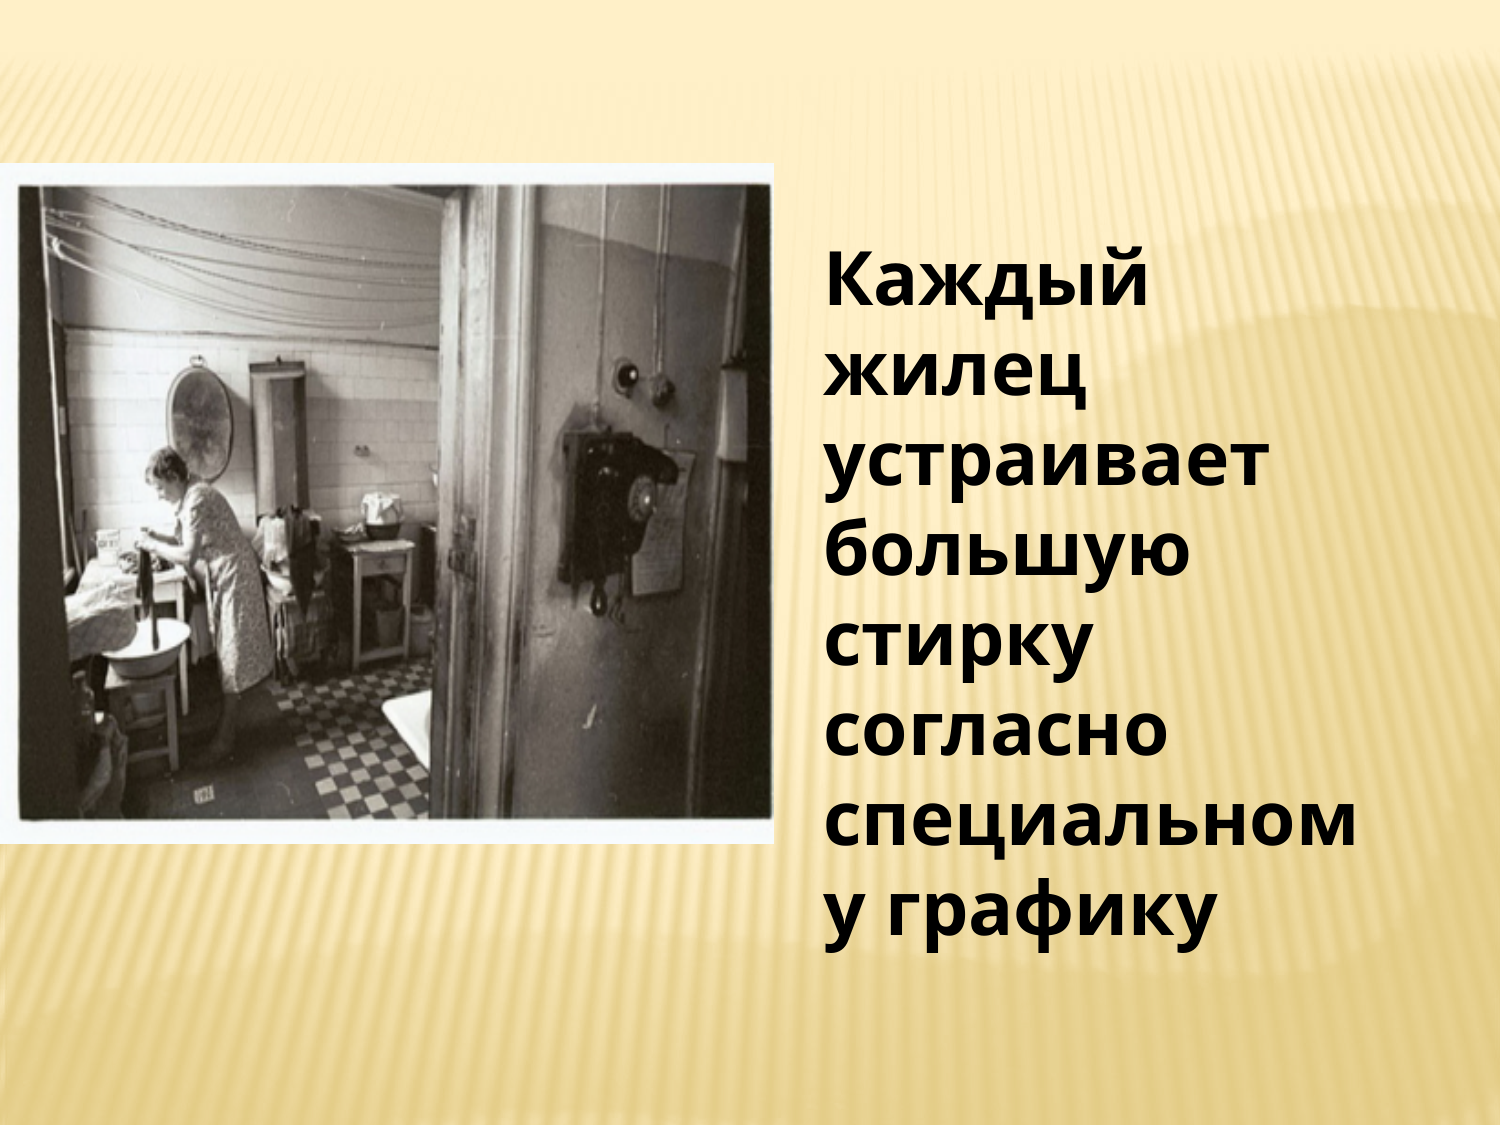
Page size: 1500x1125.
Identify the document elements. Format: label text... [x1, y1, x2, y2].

picture [0, 163, 774, 844]
text_box Каждый жилец устраивает большую стирку согласно специальному графику [808, 222, 1383, 958]
